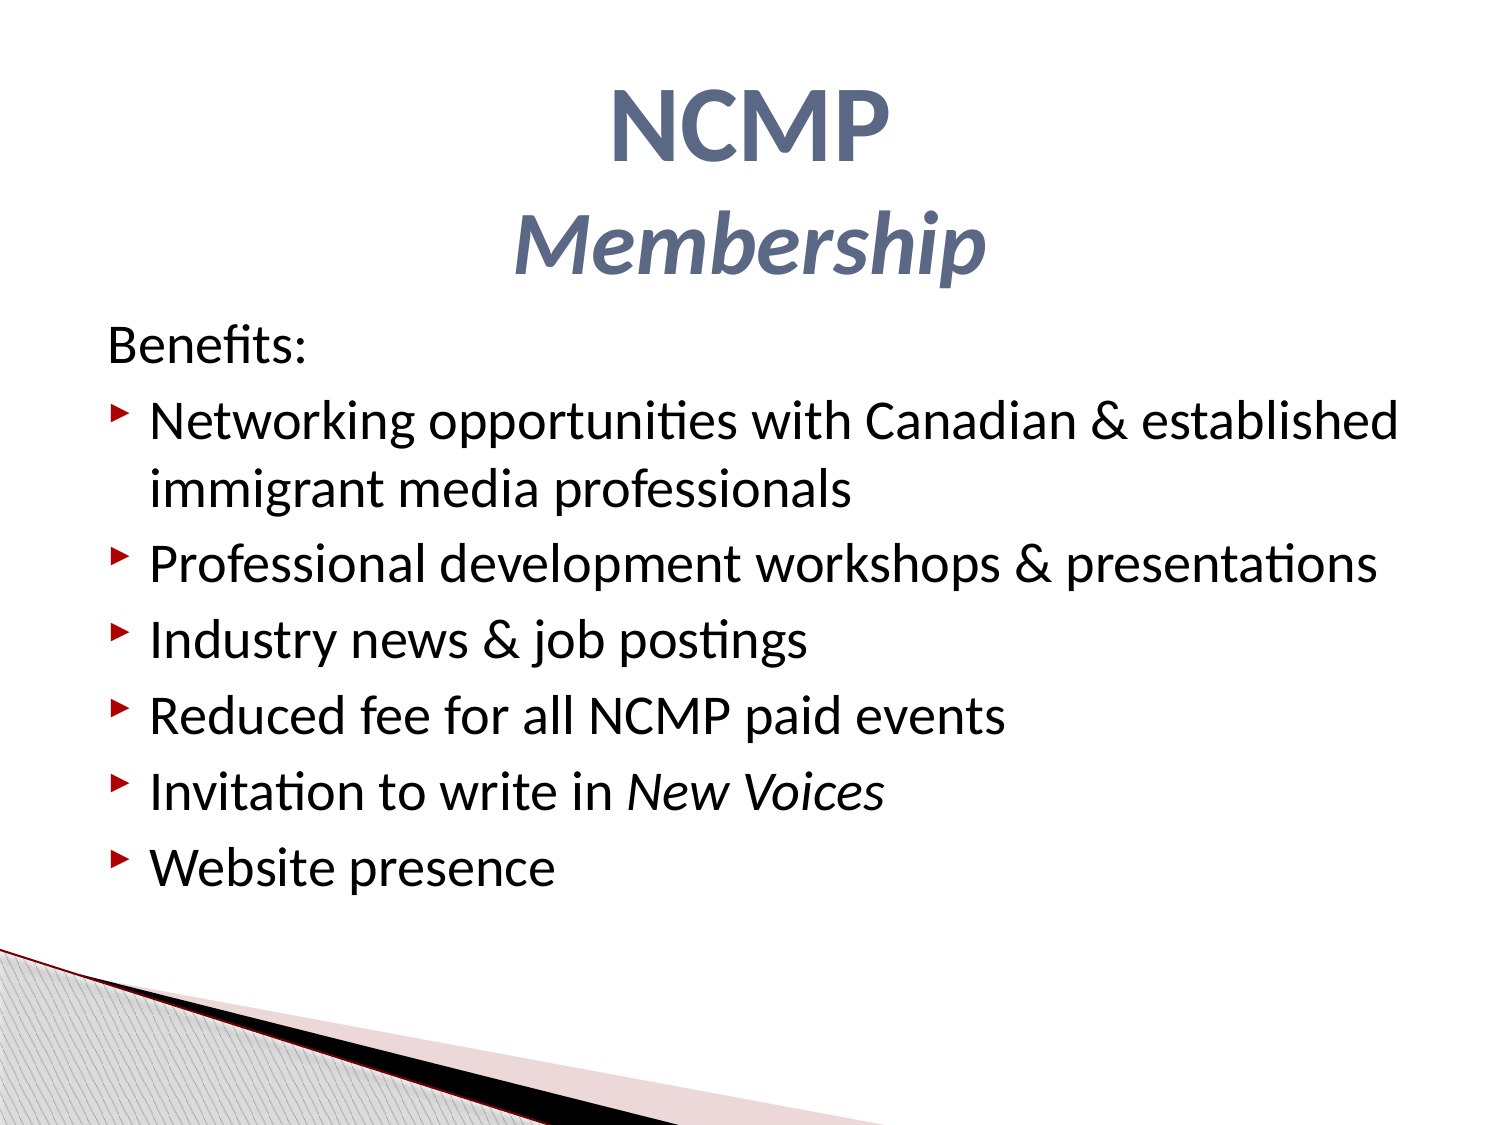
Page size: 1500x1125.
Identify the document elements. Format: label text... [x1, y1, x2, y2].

list Benefits: Networking opportunities with Canadian & established immigrant media professionals Professional development workshops & presentations Industry news & job postings Reduced fee for all NCMP paid events Invitation to write in New Voices Website presence [75, 300, 1425, 986]
title NCMP Membership [75, 45, 1425, 300]
